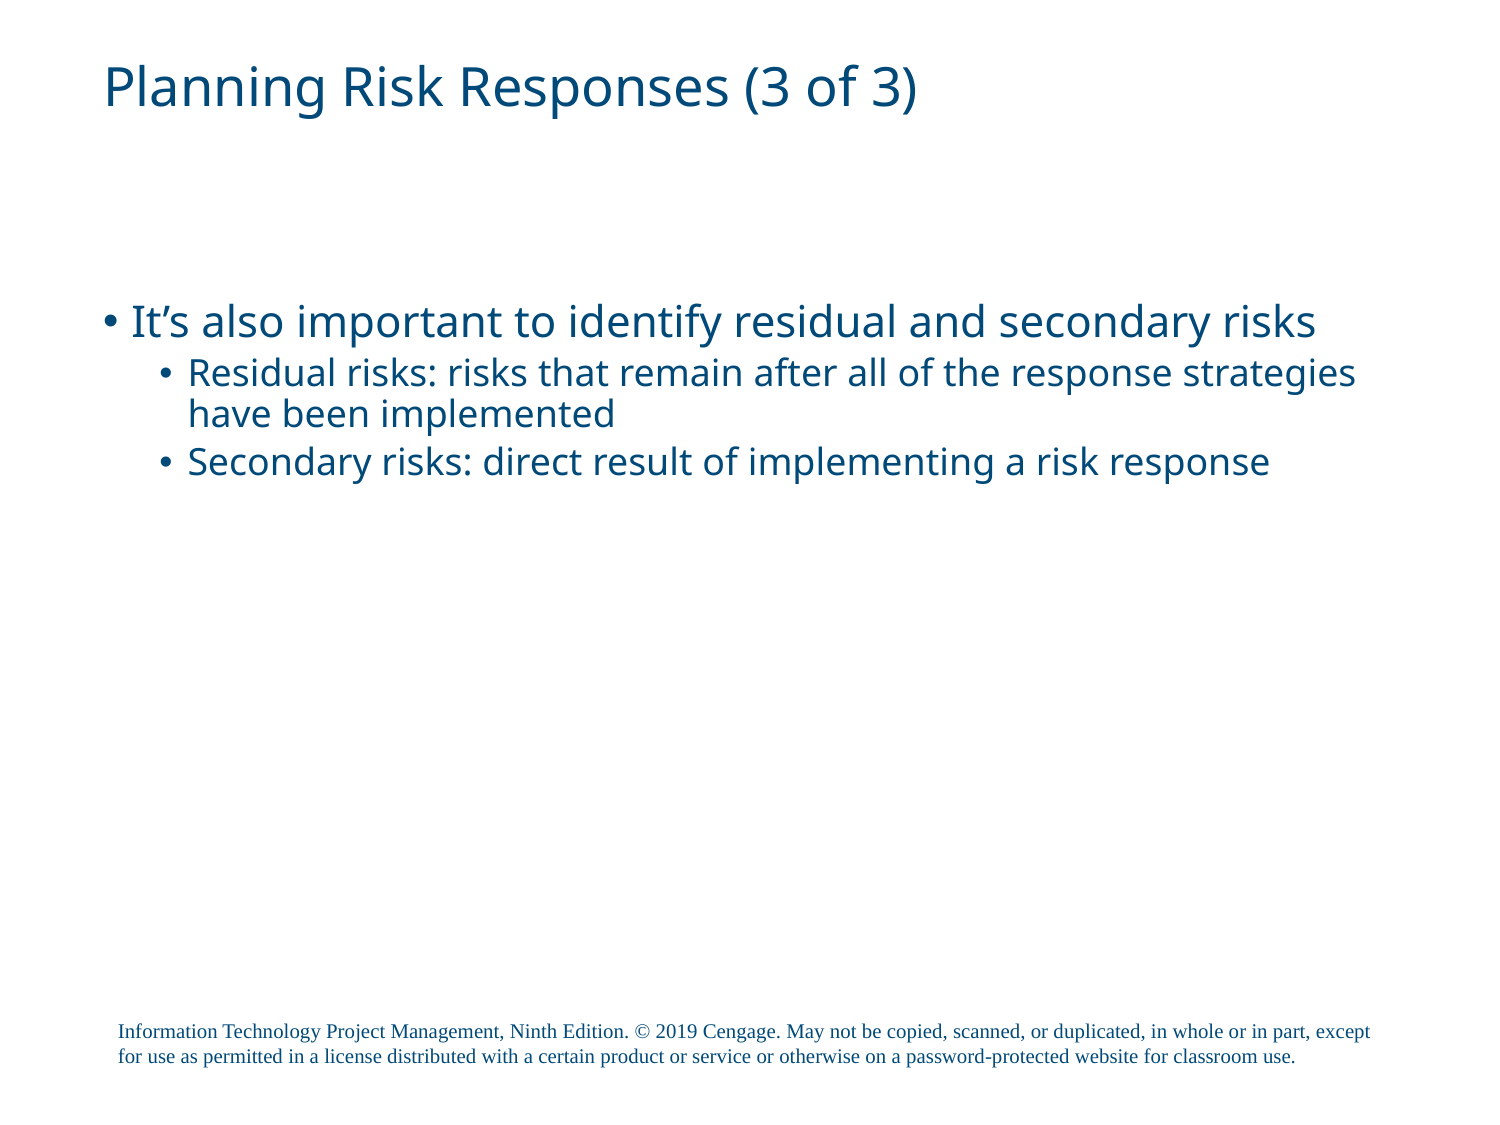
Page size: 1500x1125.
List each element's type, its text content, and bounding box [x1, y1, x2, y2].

list It’s also important to identify residual and secondary risks Residual risks: risks that remain after all of the response strategies have been implemented Secondary risks: direct result of implementing a risk response [103, 299, 1397, 1009]
footer Information Technology Project Management, Ninth Edition. © 2019 Cengage. May not be copied, scanned, or duplicated, in whole or in part, except for use as permitted in a license distributed with a certain product or service or otherwise on a password-protected website for classroom use. [103, 1009, 1397, 1070]
title Planning Risk Responses (3 of 3) [103, 59, 1397, 278]
